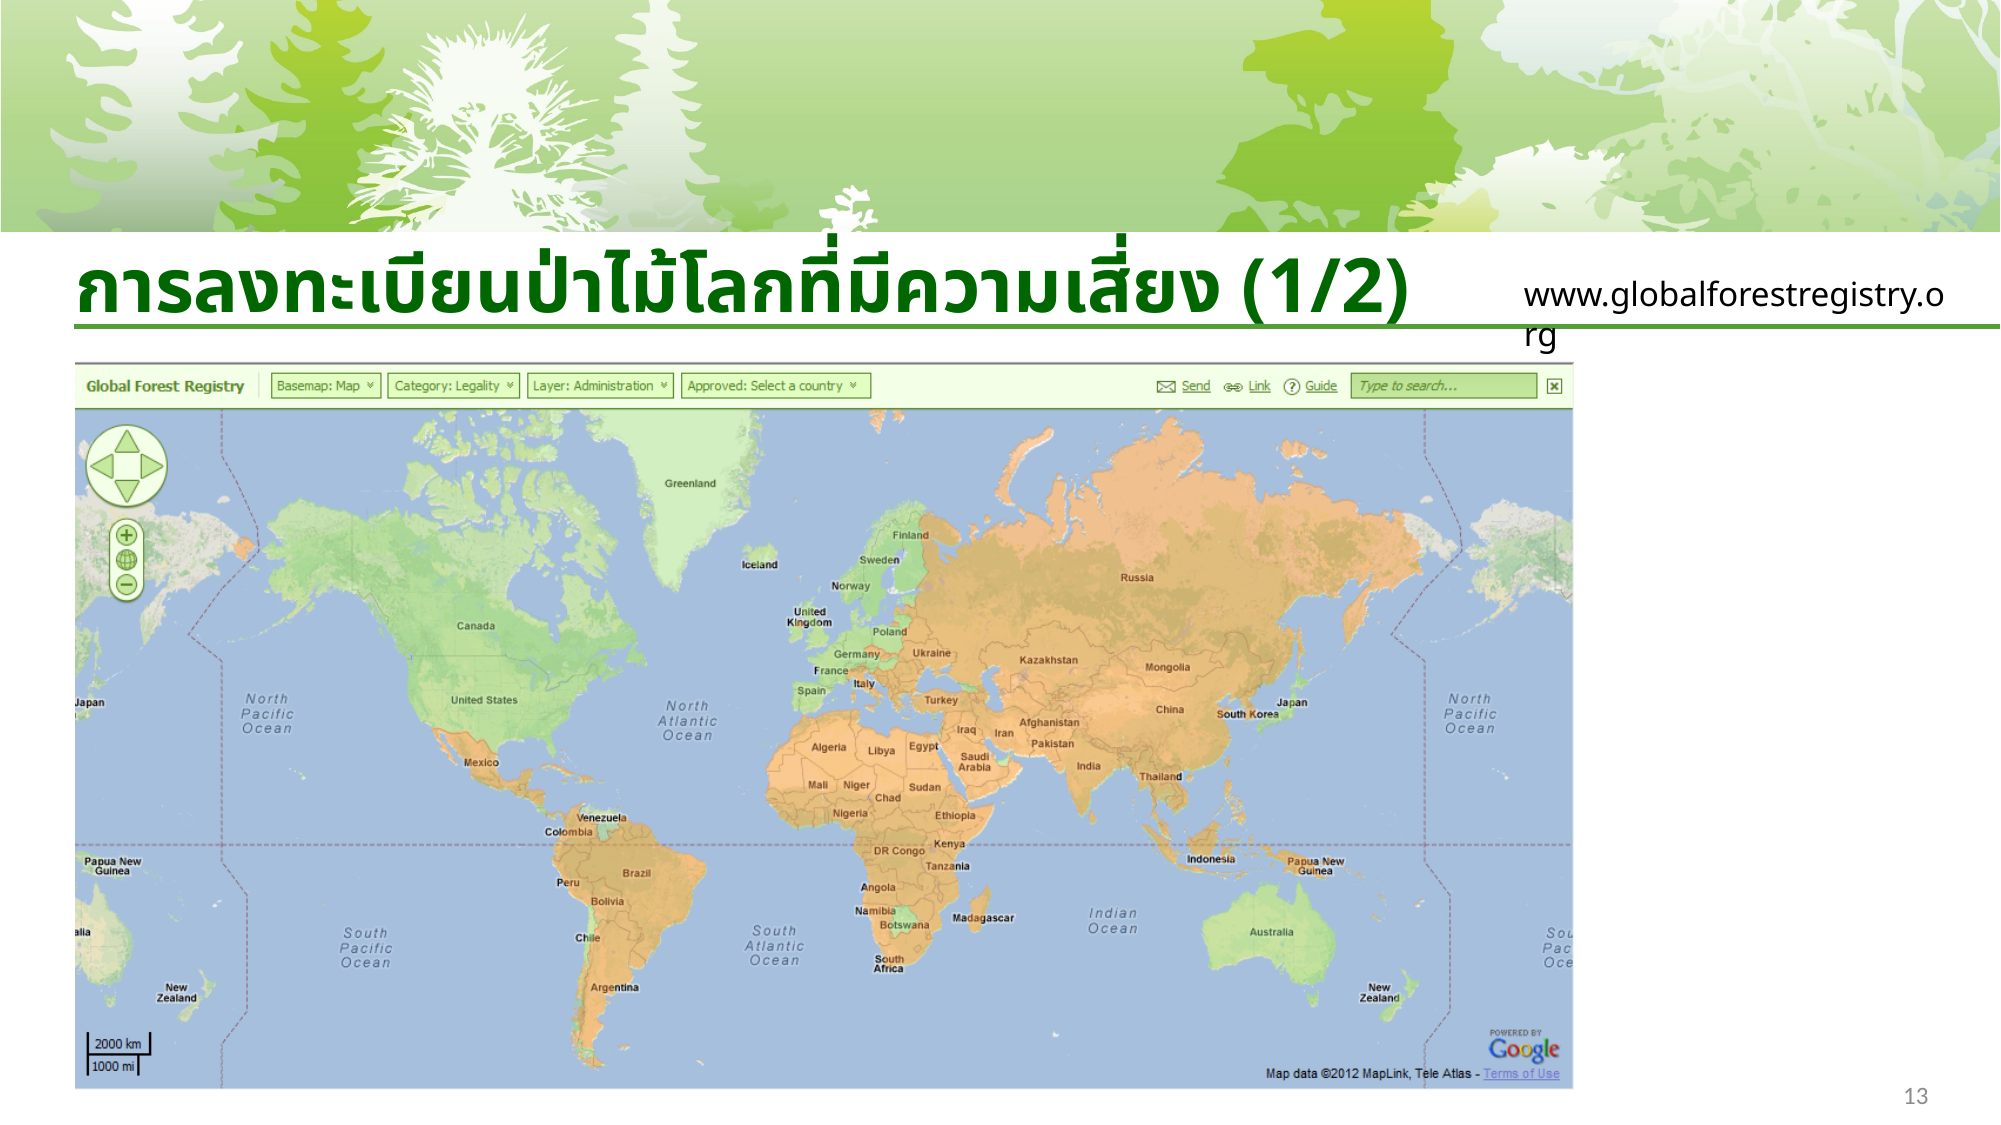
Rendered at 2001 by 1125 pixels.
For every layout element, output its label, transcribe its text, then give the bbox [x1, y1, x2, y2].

slide_number 13 [1493, 1065, 1944, 1125]
picture [0, 0, 2000, 232]
text_box www.globalforestregistry.org [1509, 265, 1973, 361]
picture [74, 361, 1574, 1091]
title การลงทะเบียนป่าไม้โลกที่มีความเสี่ยง (1/2) [60, 179, 1786, 397]
